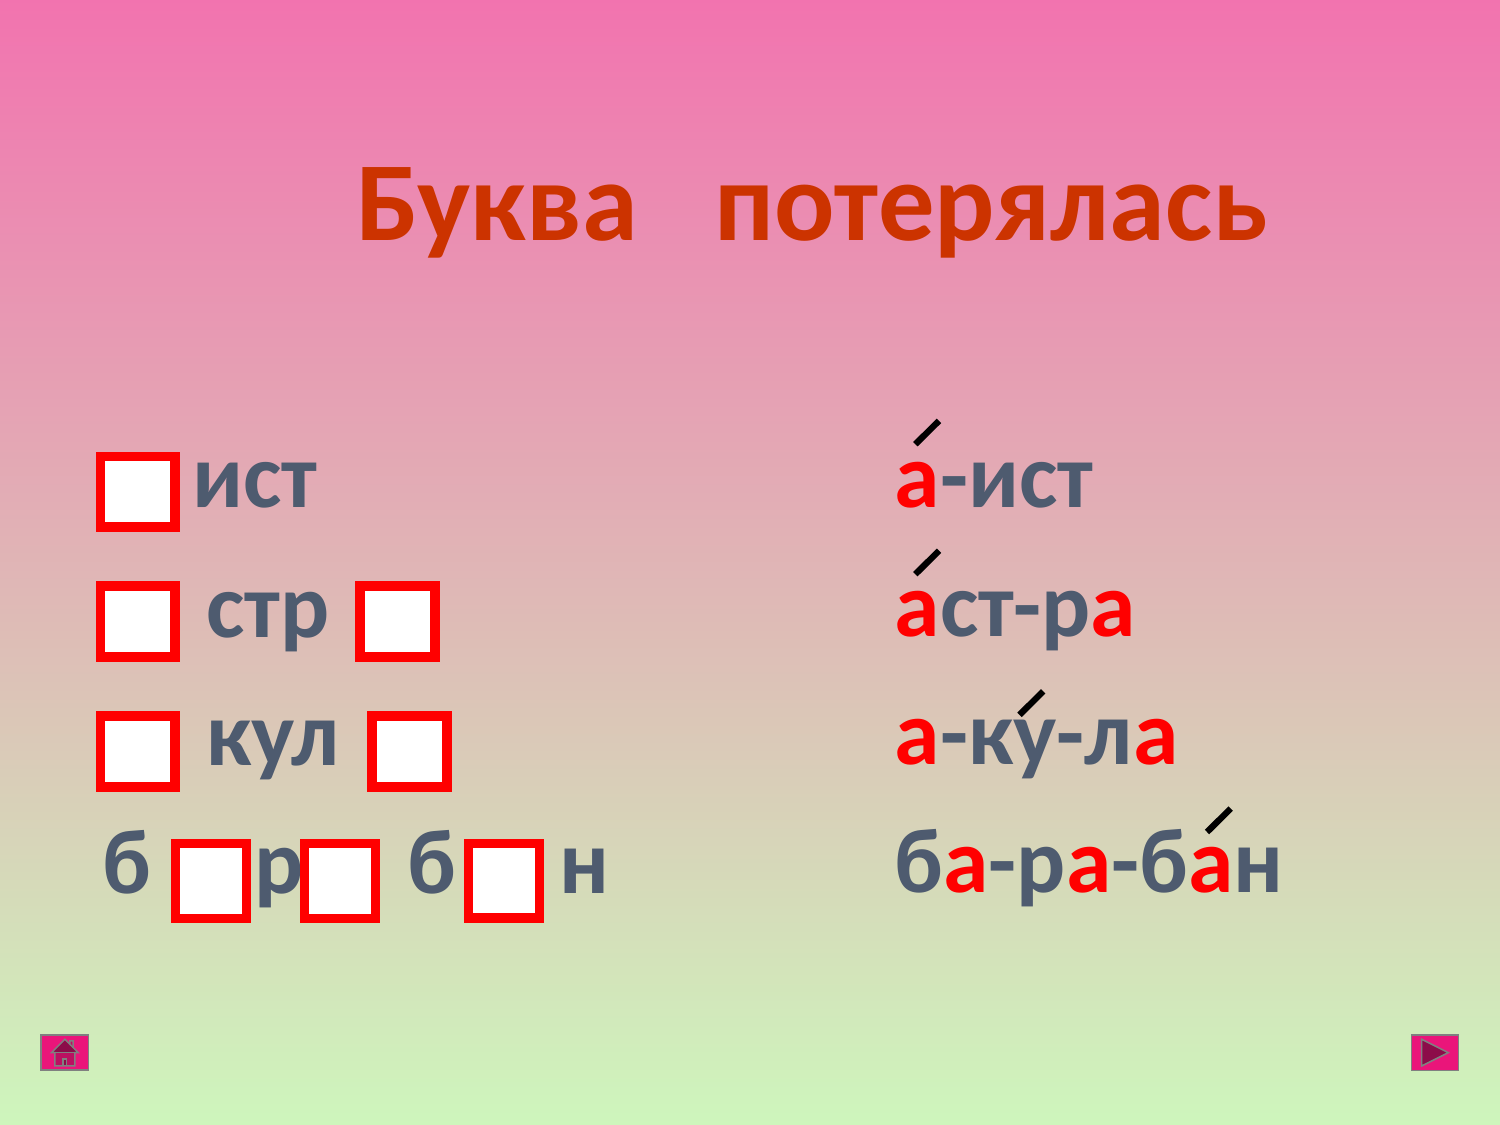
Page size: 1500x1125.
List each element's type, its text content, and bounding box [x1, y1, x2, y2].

text_box [100, 586, 176, 657]
text_box [1411, 1034, 1459, 1071]
list ист стр кул б р б н [87, 399, 713, 1075]
text_box [100, 716, 176, 787]
text_box [360, 586, 436, 657]
text_box [175, 843, 247, 919]
text_box [100, 456, 176, 528]
title Буква потерялась [206, 101, 1419, 290]
text_box [41, 1034, 89, 1071]
text_box [468, 843, 540, 918]
text_box [372, 716, 447, 787]
list а-ист аст-ра а-ку-ла ба-ра-бан [879, 408, 1388, 1023]
text_box [304, 843, 376, 919]
